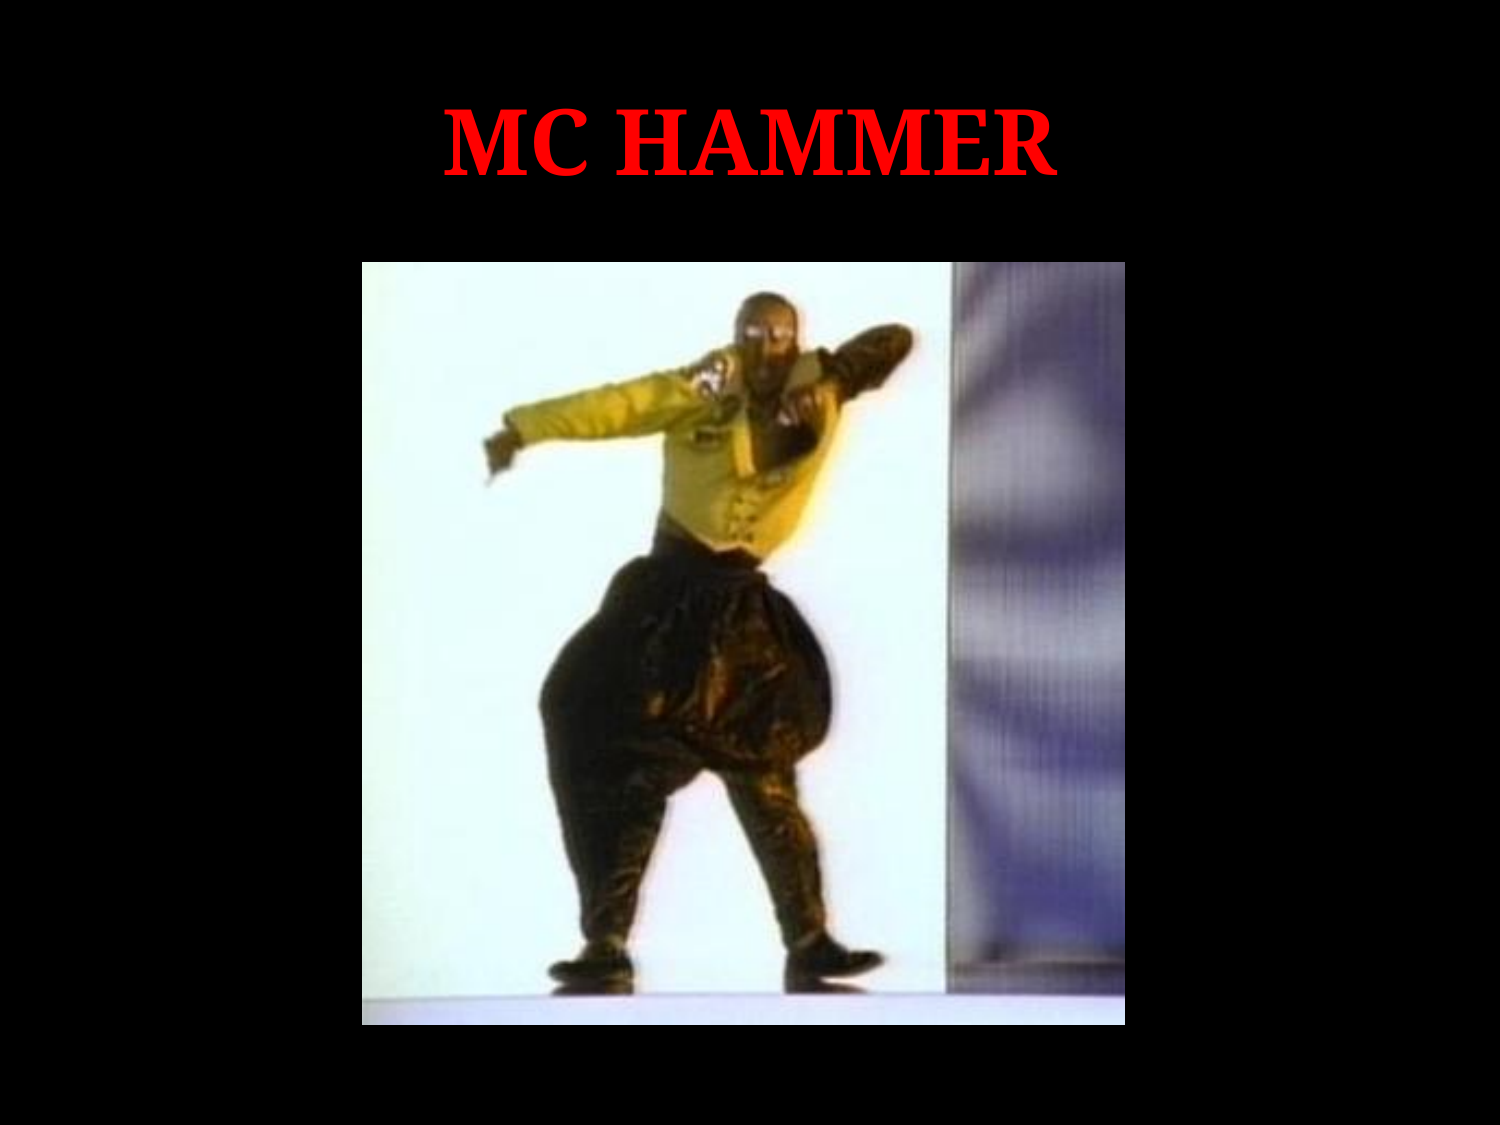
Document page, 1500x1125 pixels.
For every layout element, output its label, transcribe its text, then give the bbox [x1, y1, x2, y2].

title MC HAMMER [75, 45, 1425, 233]
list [362, 262, 1126, 1026]
